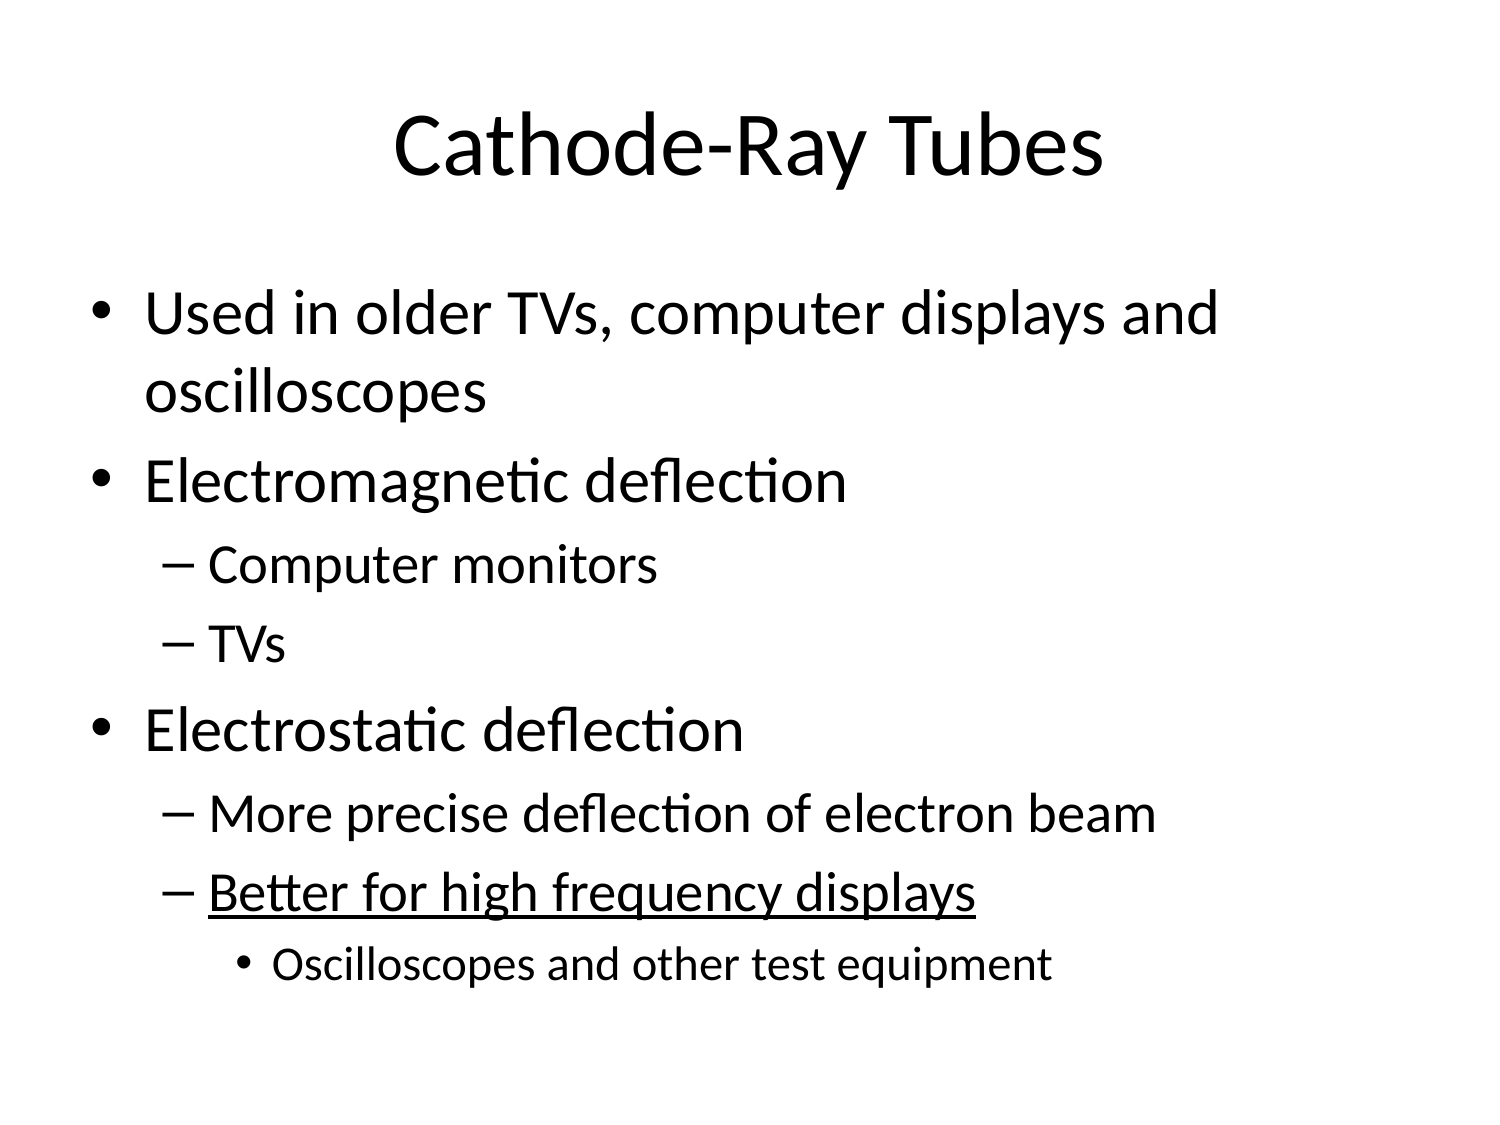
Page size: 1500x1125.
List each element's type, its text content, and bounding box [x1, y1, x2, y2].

title Cathode-Ray Tubes [75, 45, 1425, 233]
list Used in older TVs, computer displays and oscilloscopes Electromagnetic deflection Computer monitors TVs Electrostatic deflection More precise deflection of electron beam Better for high frequency displays Oscilloscopes and other test equipment [75, 262, 1425, 1005]
